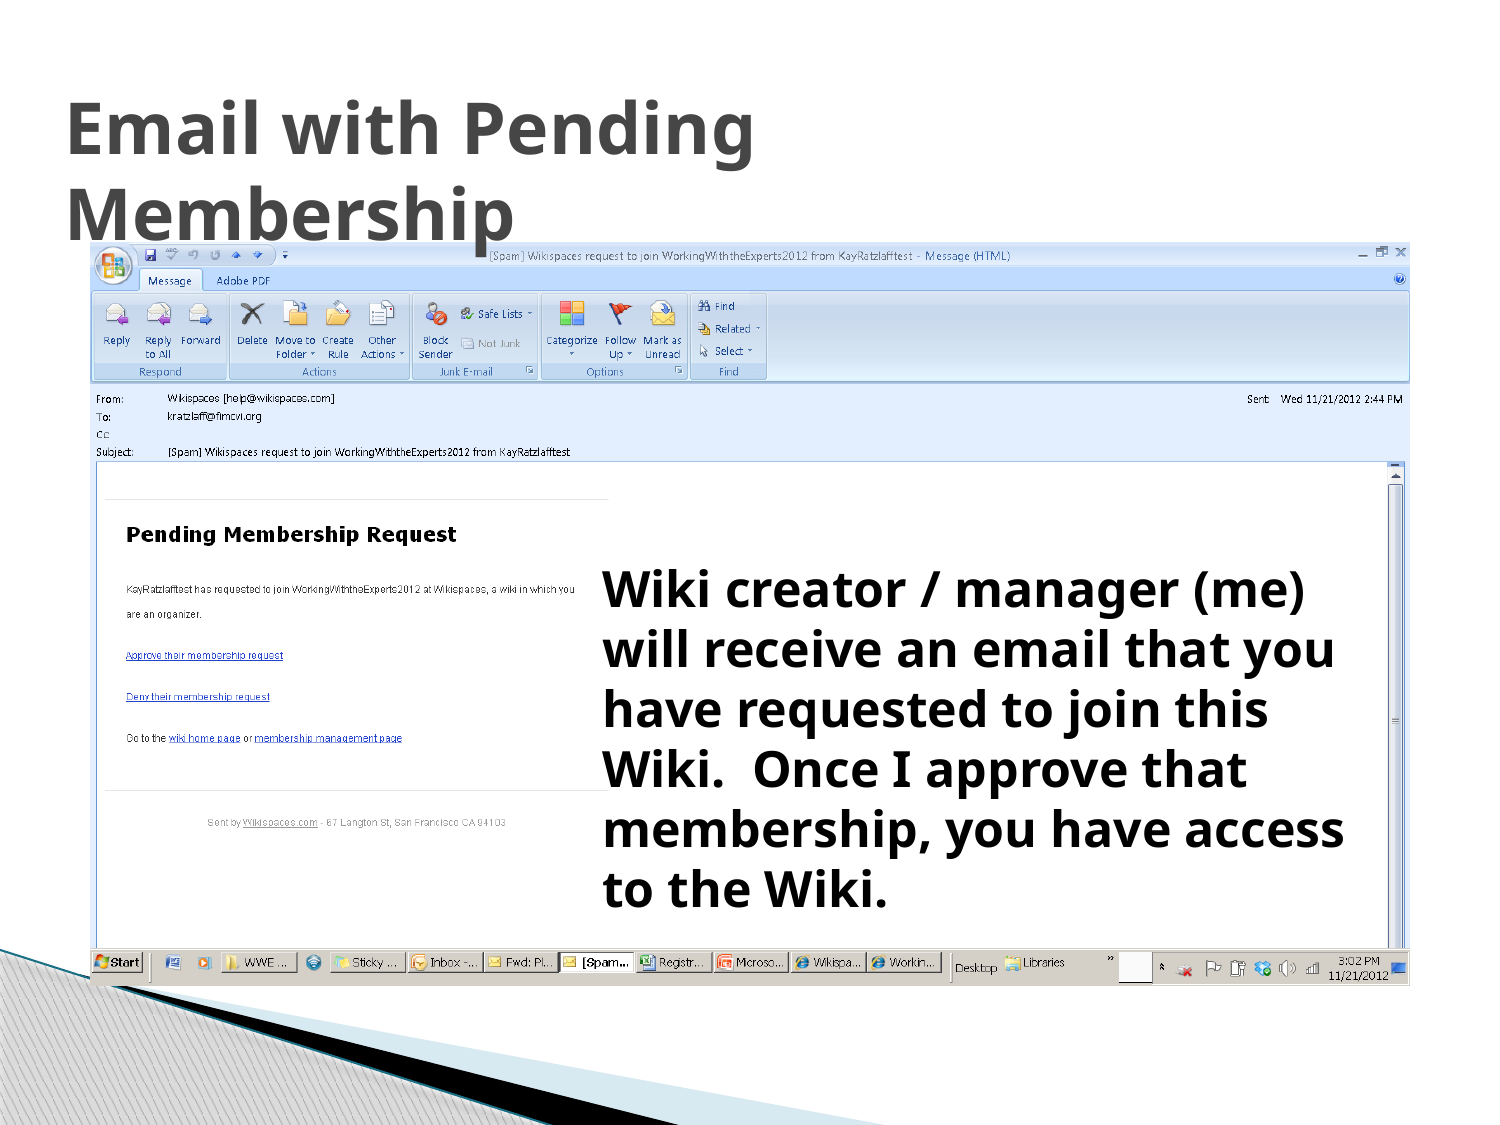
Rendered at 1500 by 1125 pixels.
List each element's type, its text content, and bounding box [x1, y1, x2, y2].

title Email with Pending Membership [50, 75, 1100, 263]
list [89, 242, 1411, 986]
